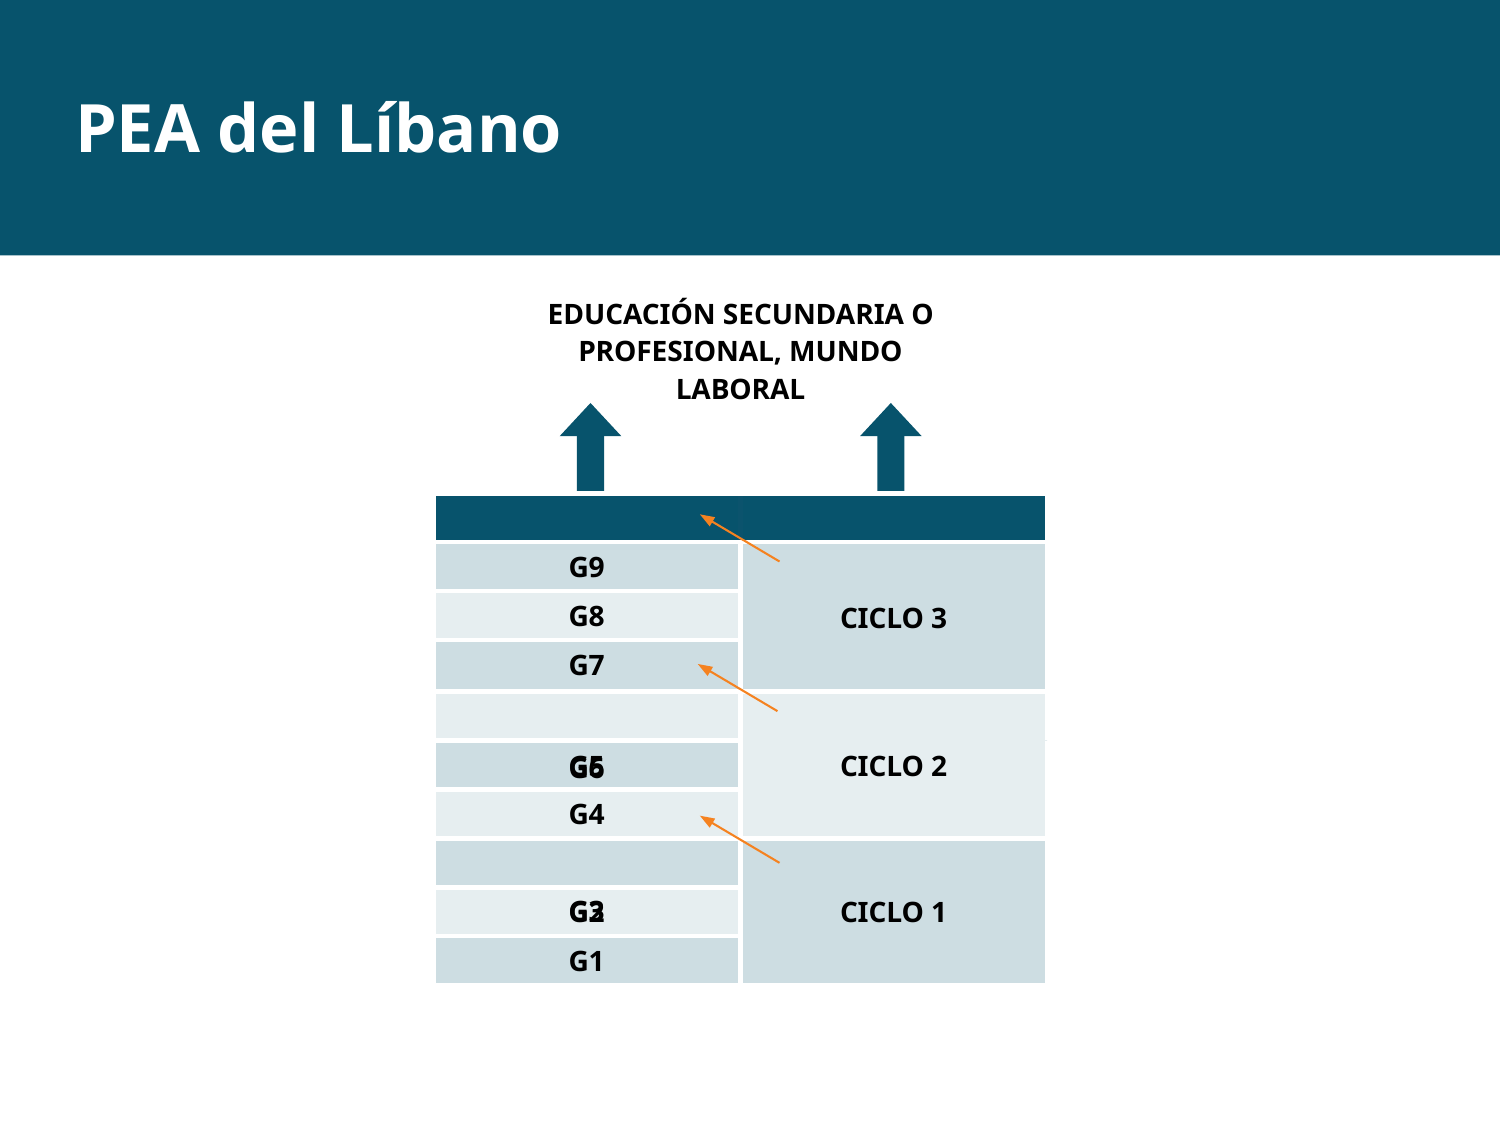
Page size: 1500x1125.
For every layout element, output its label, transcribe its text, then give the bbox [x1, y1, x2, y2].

title PEA del Líbano [72, 83, 622, 274]
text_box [428, 290, 1053, 988]
